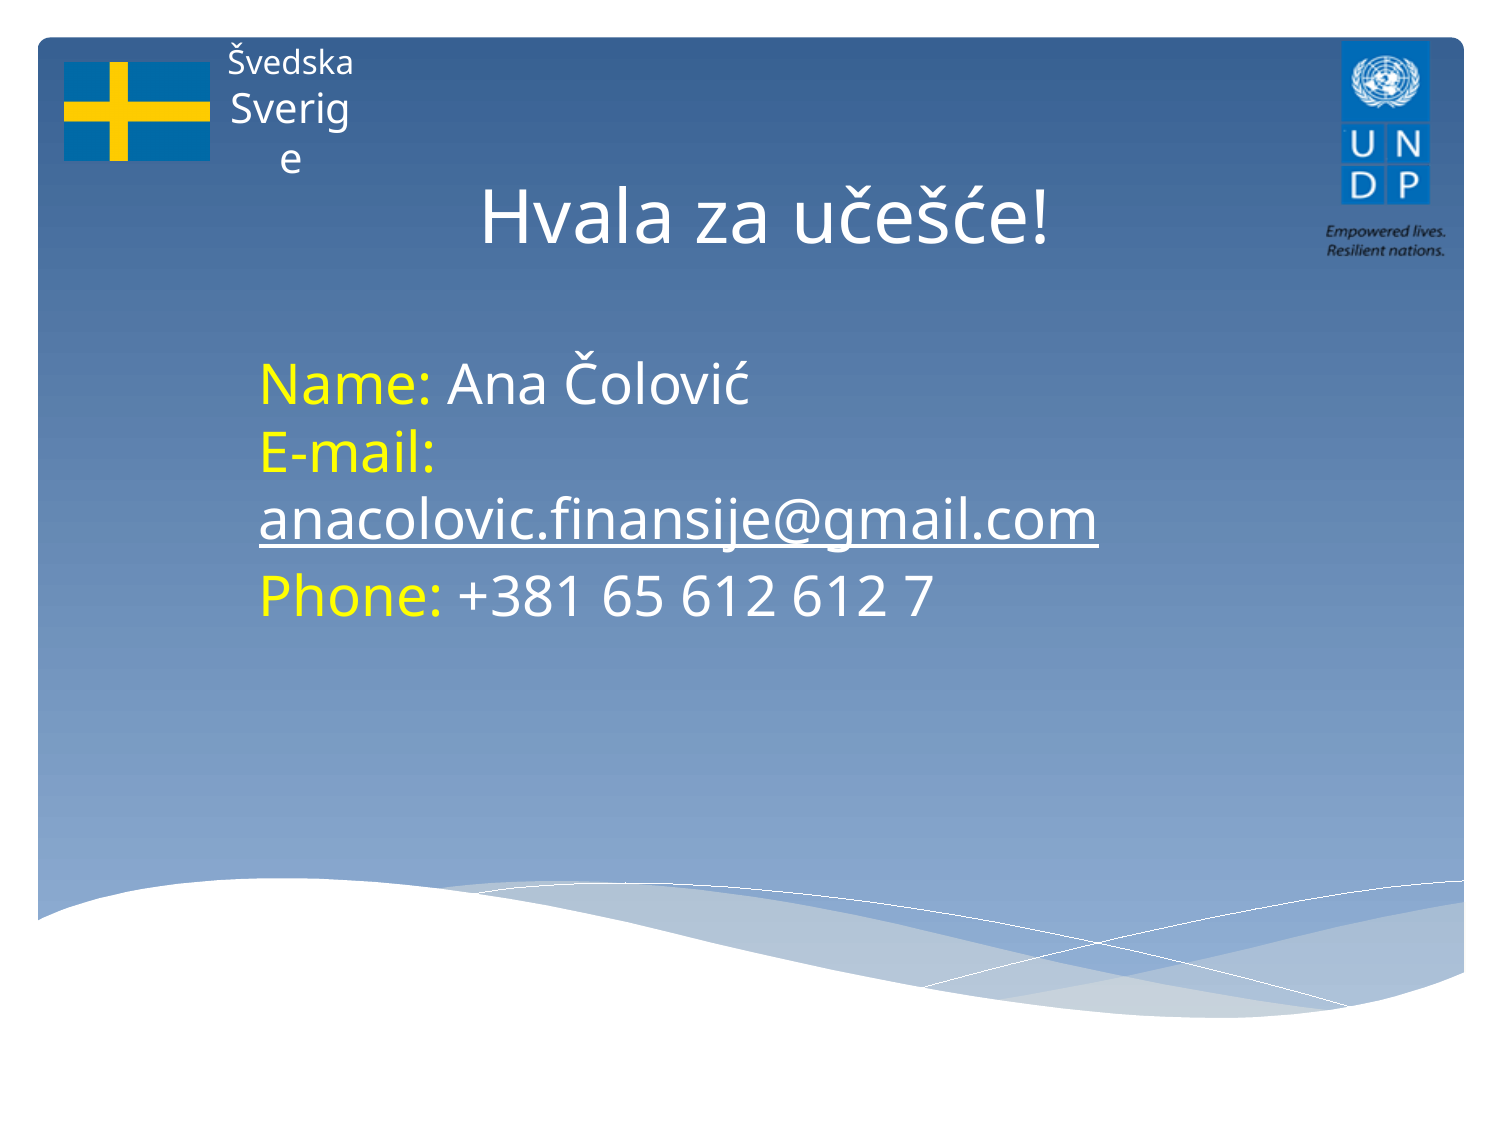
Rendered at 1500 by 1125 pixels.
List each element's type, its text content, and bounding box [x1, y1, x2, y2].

picture [64, 62, 210, 162]
text_box Hvala za učešće! Name: Ana Čolović E-mail: anacolovic.finansije@gmail.com Phone: +381 65 612 612 7 [223, 222, 1325, 619]
picture [1326, 41, 1449, 281]
text_box Švedska Sverige [210, 61, 378, 162]
